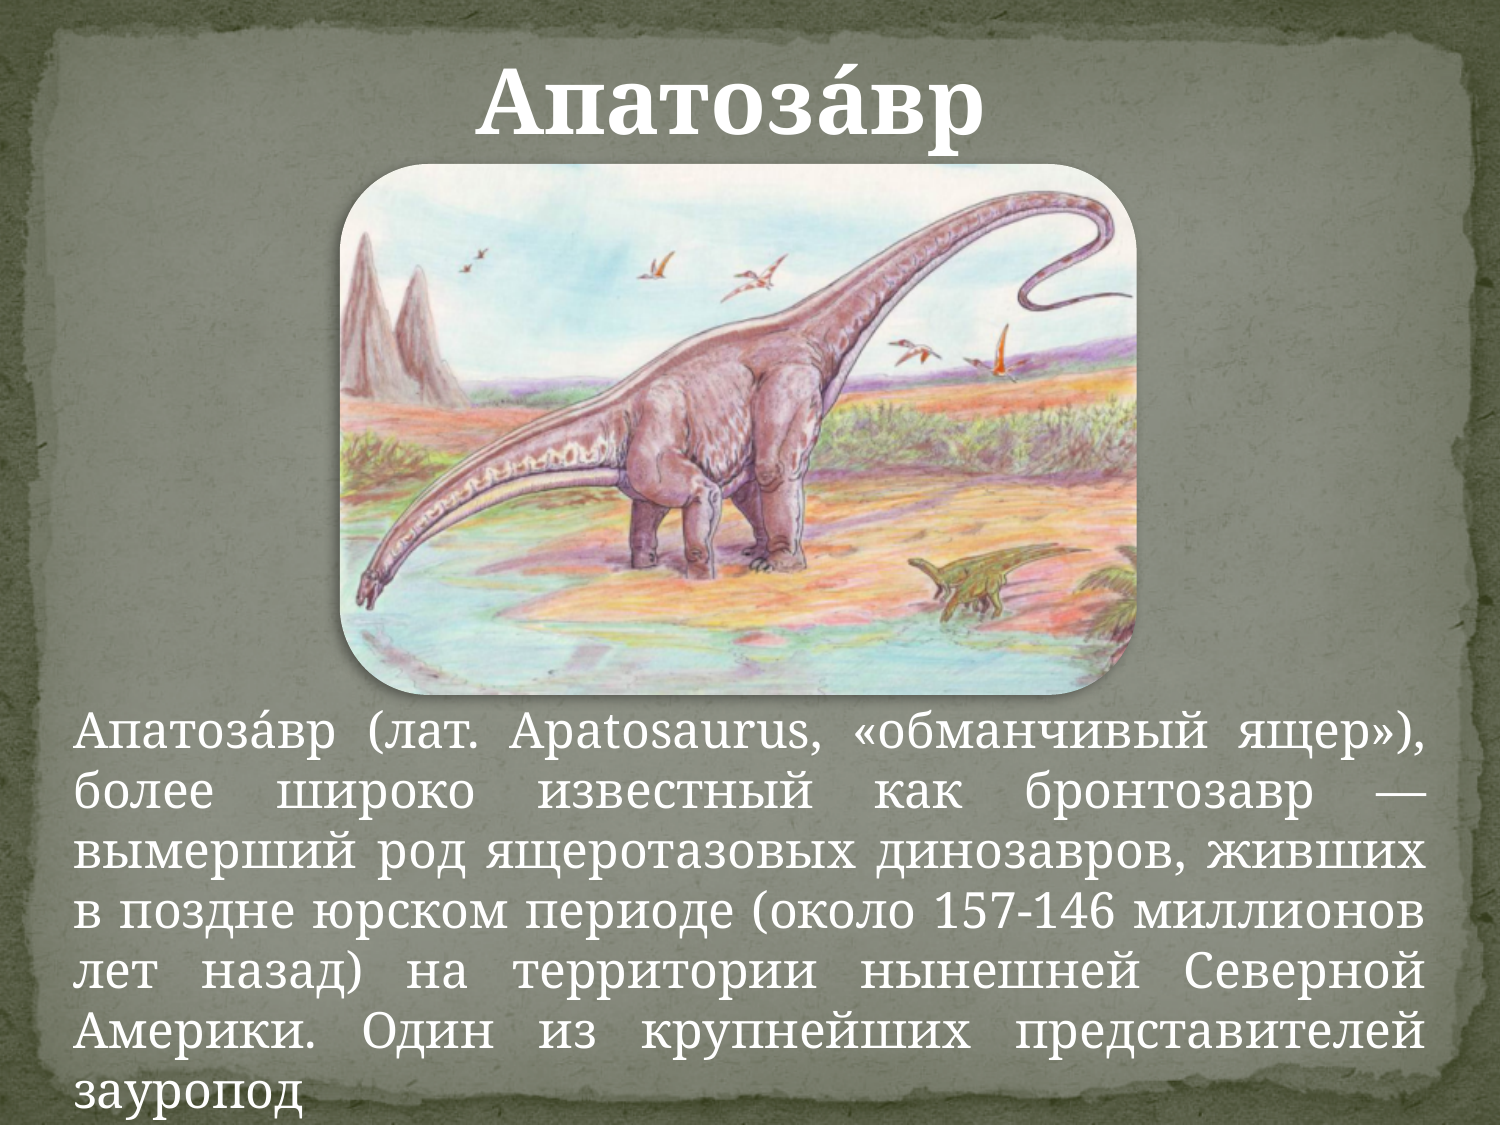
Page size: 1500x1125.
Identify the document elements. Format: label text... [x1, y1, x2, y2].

text_box Апатоза́вр [460, 35, 1002, 153]
picture [339, 163, 1137, 695]
text_box Апатоза́вр (лат. Apatosaurus, «обманчивый ящер»), более широко известный как бронтозавр — вымерший род ящеротазовых динозавров, живших в поздне юрском периоде (около 157-146 миллионов лет назад) на территории нынешней Северной Америки. Один из крупнейших представителей зауропод [58, 691, 1442, 1125]
